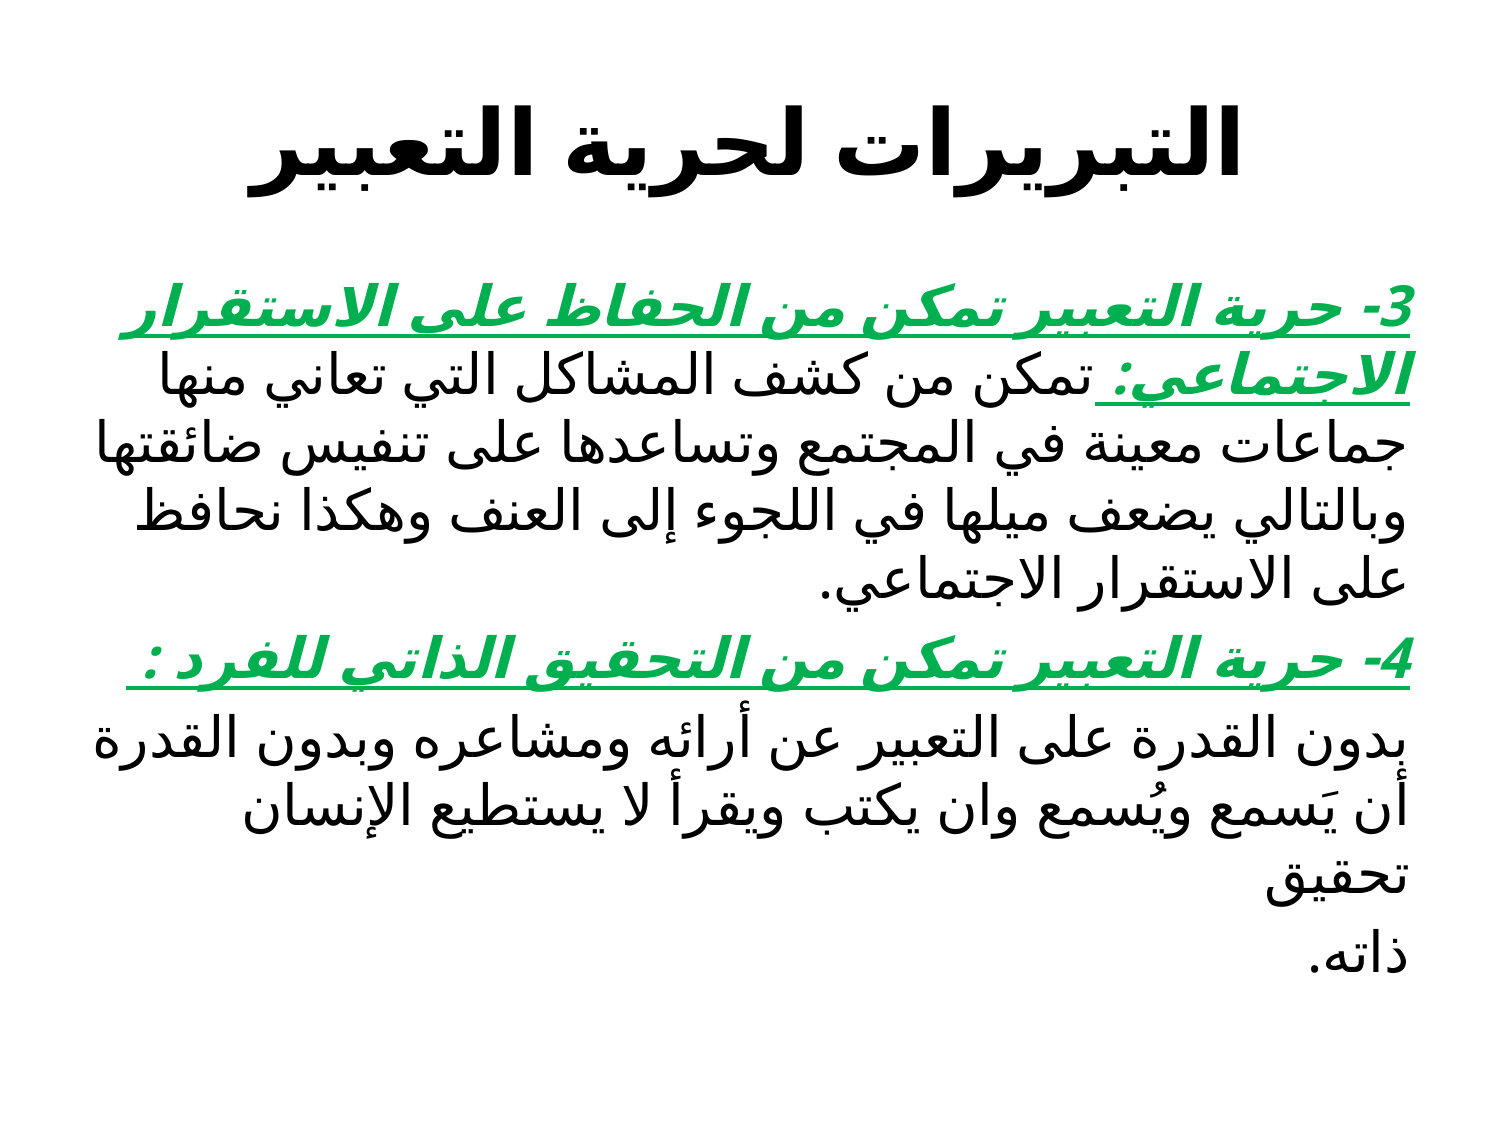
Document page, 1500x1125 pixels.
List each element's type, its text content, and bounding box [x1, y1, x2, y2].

list 3- حرية التعبير تمكن من الحفاظ على الاستقرار الاجتماعي: تمكن من كشف المشاكل التي تعاني منها جماعات معينة في المجتمع وتساعدها على تنفيس ضائقتها وبالتالي يضعف ميلها في اللجوء إلى العنف وهكذا نحافظ على الاستقرار الاجتماعي. 4- حرية التعبير تمكن من التحقيق الذاتي للفرد : بدون القدرة على التعبير عن أرائه ومشاعره وبدون القدرة أن يَسمع ويُسمع وان يكتب ويقرأ لا يستطيع الإنسان تحقيق ذاته. [75, 262, 1425, 1005]
title التبريرات لحرية التعبير [75, 45, 1425, 233]
